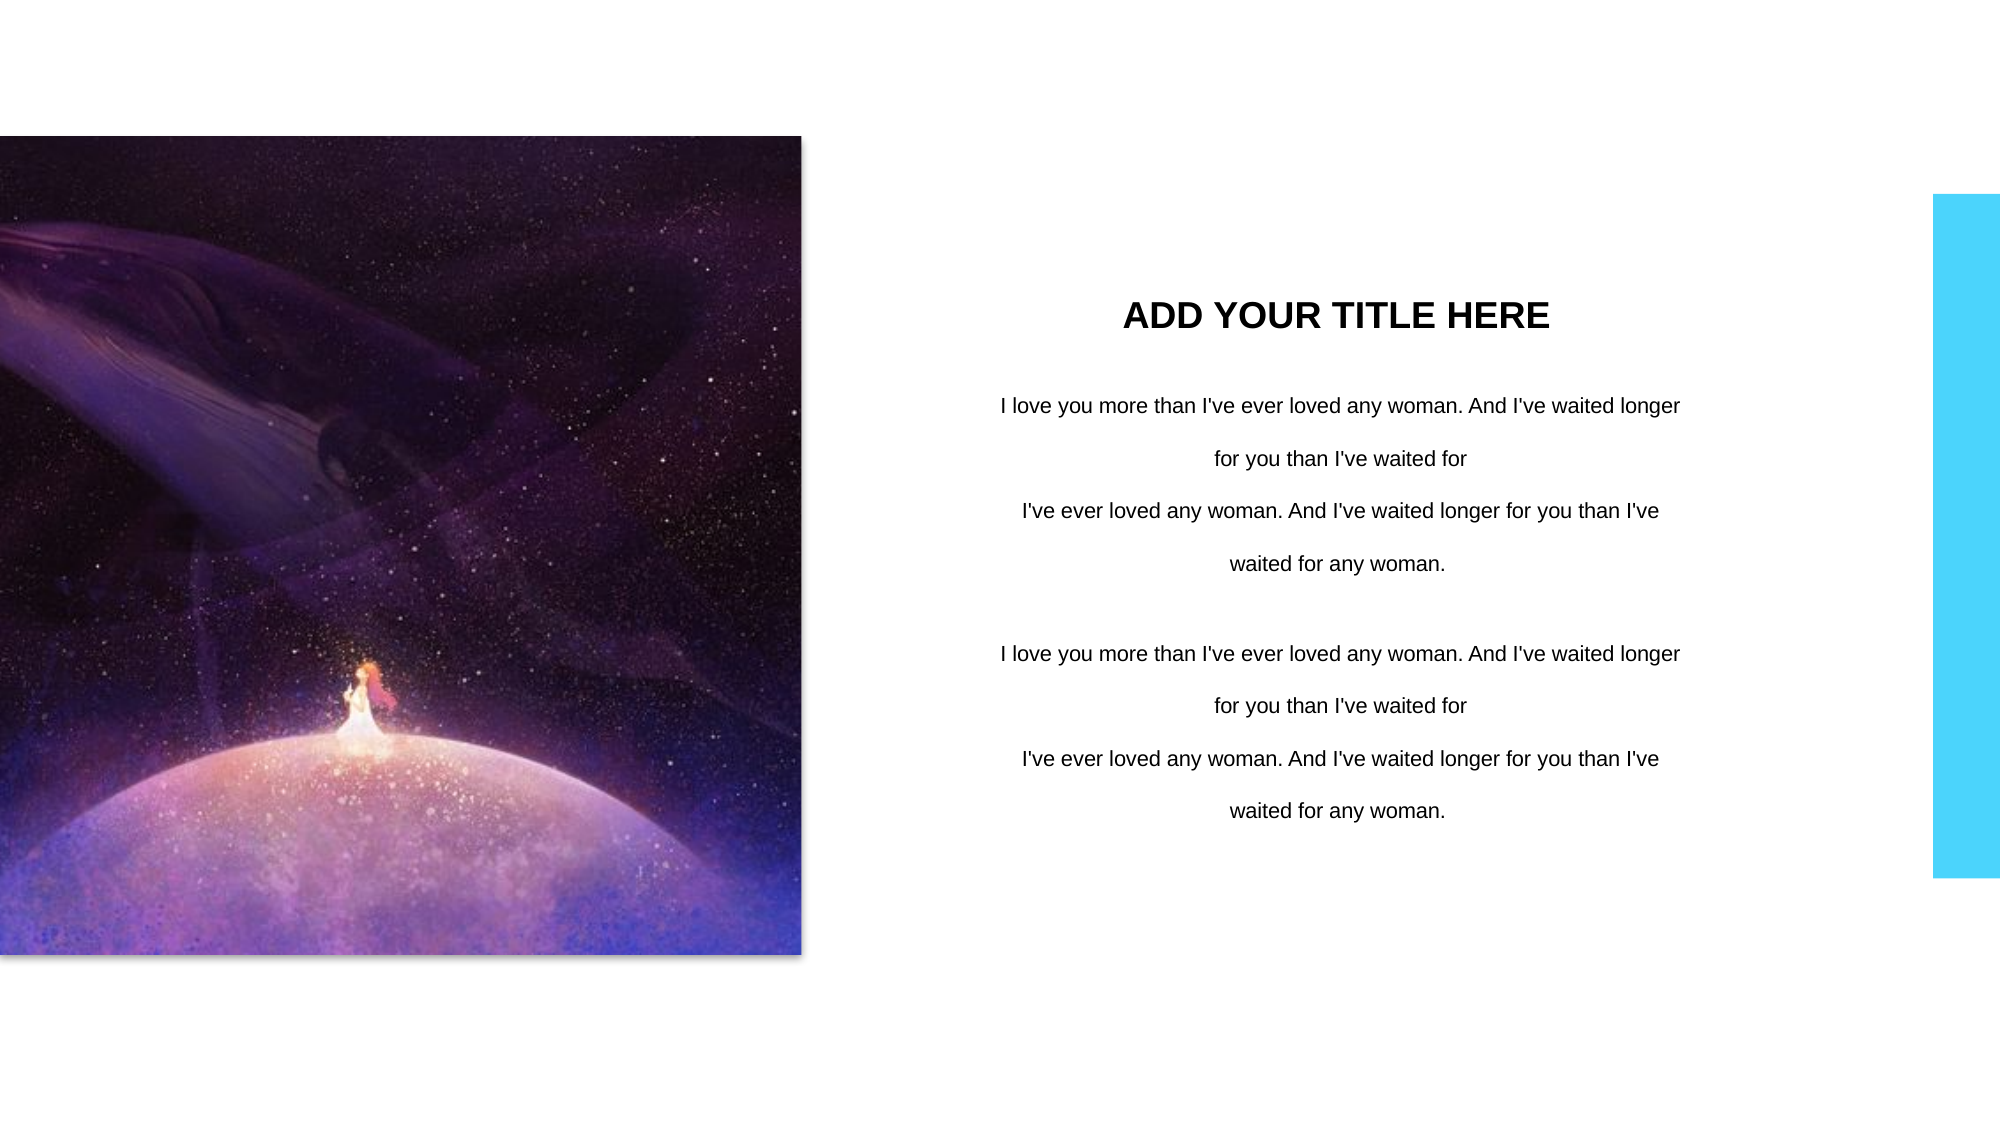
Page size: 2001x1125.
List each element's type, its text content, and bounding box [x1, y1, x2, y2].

text_box ADD YOUR TITLE HERE [1107, 260, 1575, 343]
text_box I love you more than I've ever loved any woman. And I've waited longer for you than I've waited for I've ever loved any woman. And I've waited longer for you than I've waited for any woman. [980, 358, 1702, 606]
picture [0, 136, 802, 955]
text_box [1932, 193, 2000, 879]
text_box I love you more than I've ever loved any woman. And I've waited longer for you than I've waited for I've ever loved any woman. And I've waited longer for you than I've waited for any woman. [980, 606, 1702, 988]
text_box [900, 179, 1932, 865]
